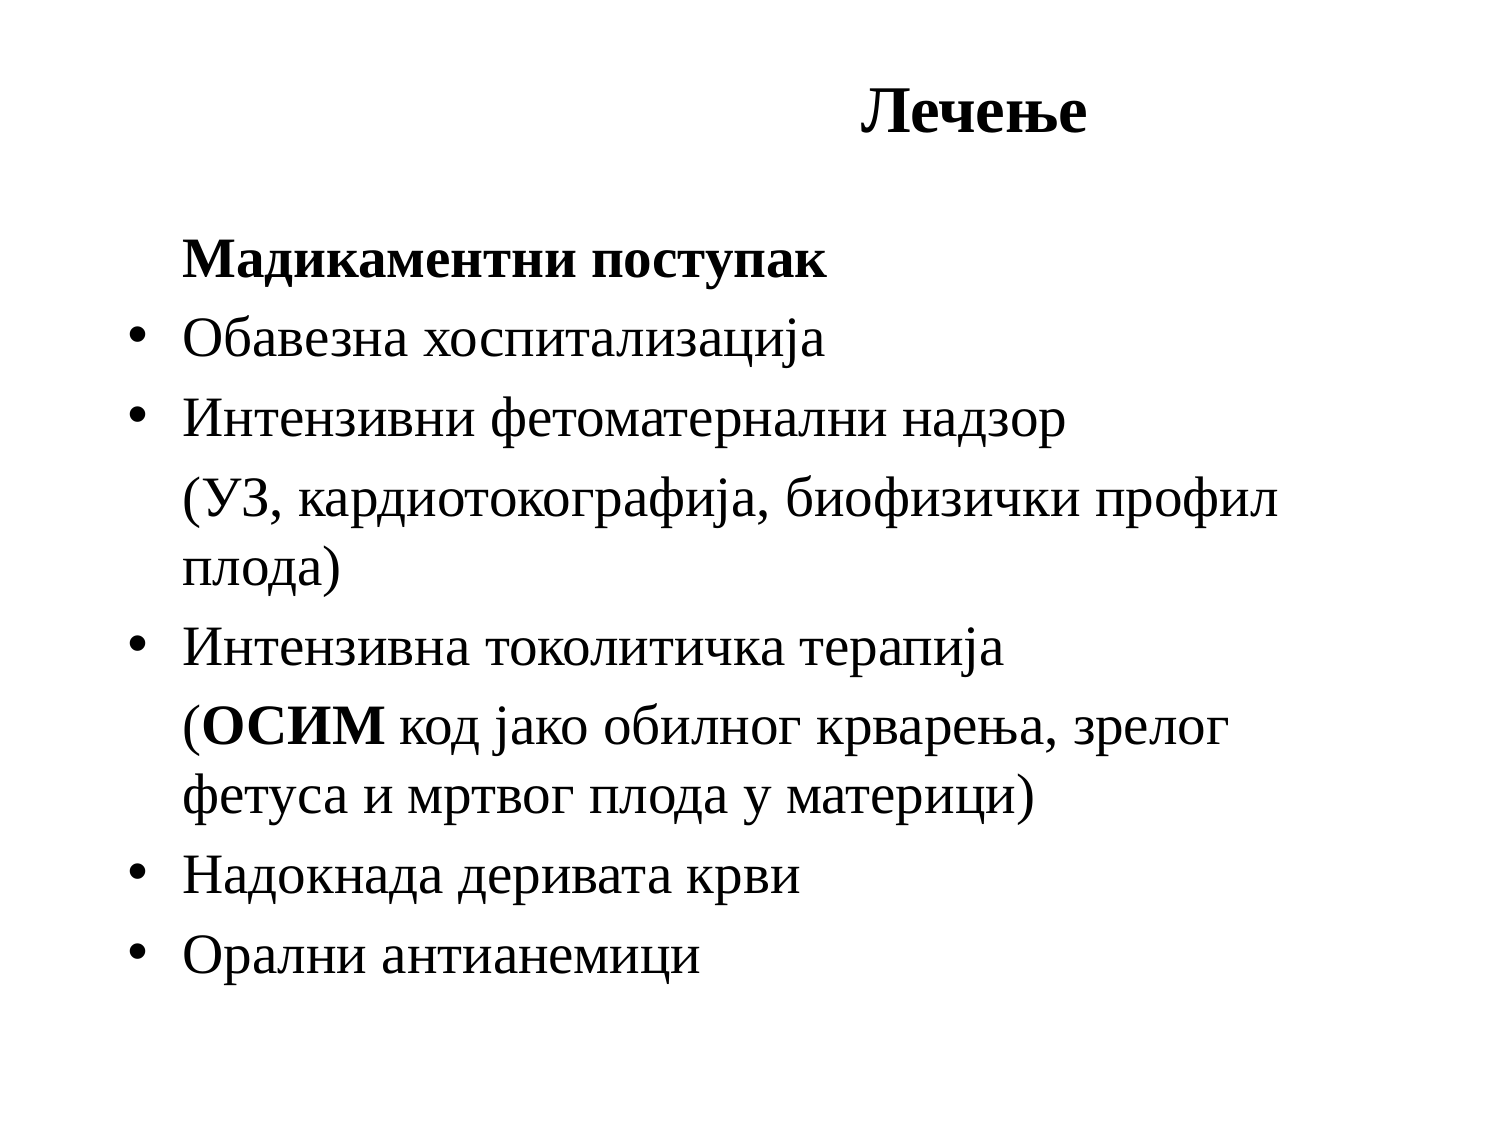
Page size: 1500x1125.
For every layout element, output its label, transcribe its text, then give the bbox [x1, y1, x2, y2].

title Лечење [112, 37, 1388, 175]
list Мадикаментни поступак Обавезна хоспитализација Интензивни фетоматернални надзор (УЗ, кардиотокографија, биофизички профил плода) Интензивна токолитичка терапија (ОСИМ код јако обилног крварења, зрелог фетуса и мртвог плода у материци) Надокнада деривата крви Орални антианемици [112, 212, 1388, 1000]
